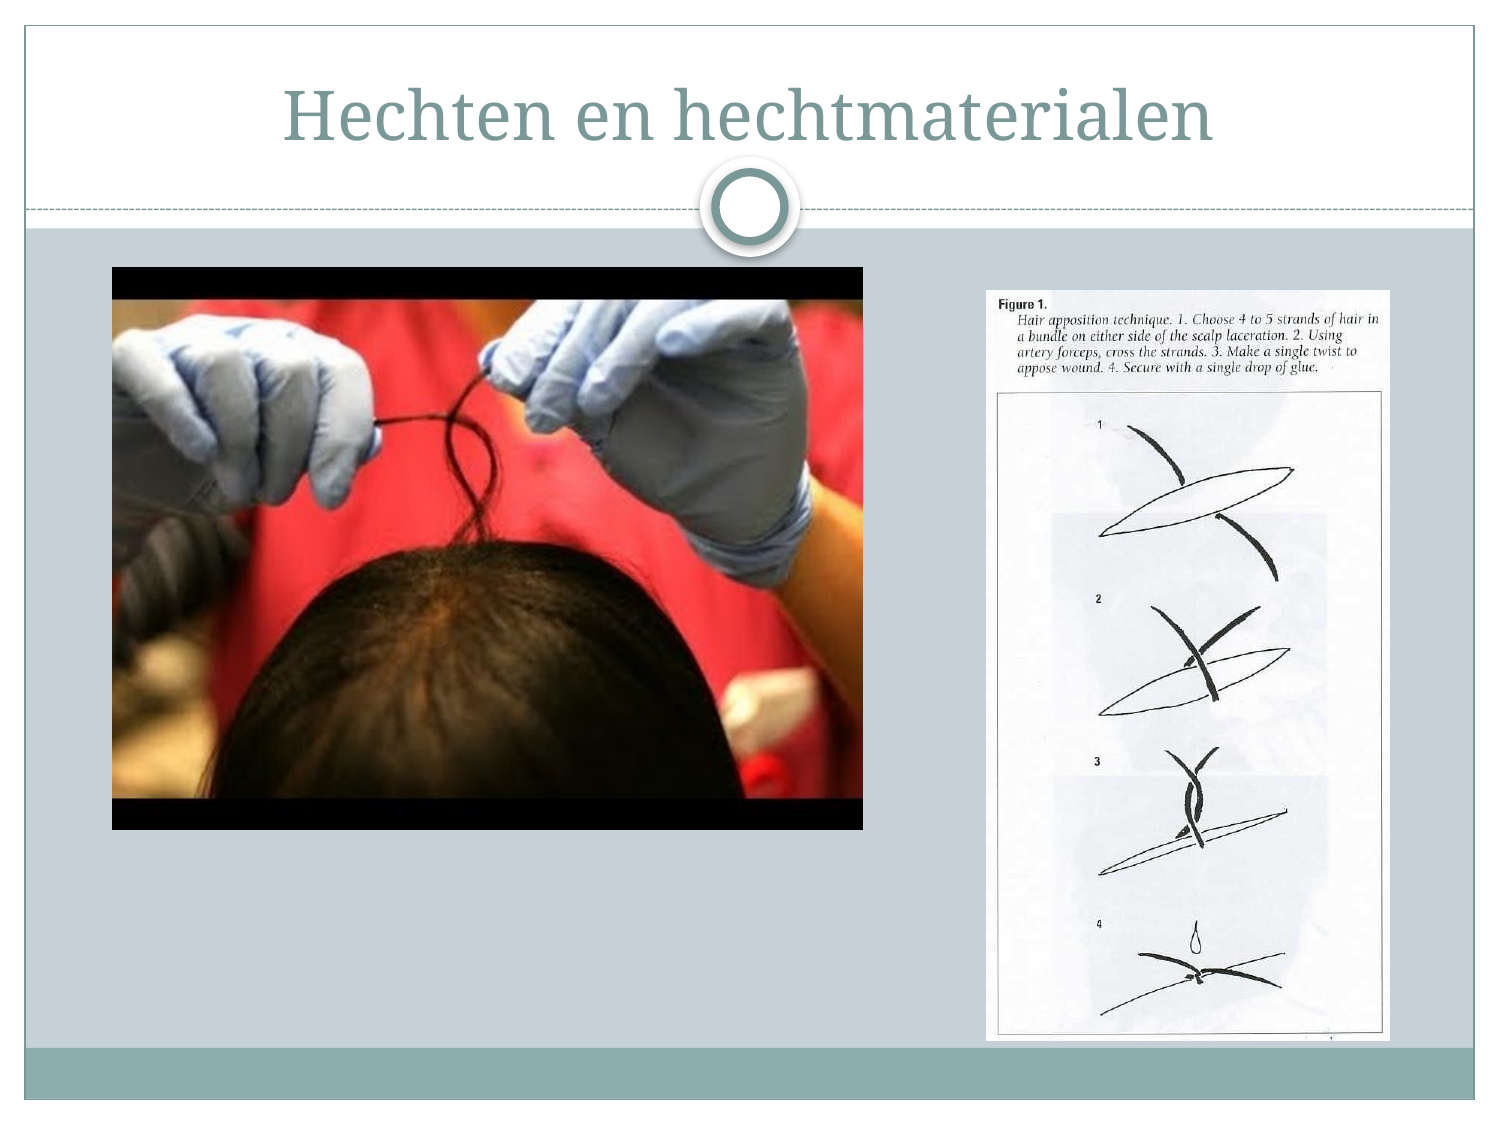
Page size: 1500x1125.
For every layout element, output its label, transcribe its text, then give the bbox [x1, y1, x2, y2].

picture [111, 266, 863, 830]
title Hechten en hechtmaterialen [49, 37, 1450, 162]
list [985, 290, 1390, 1041]
